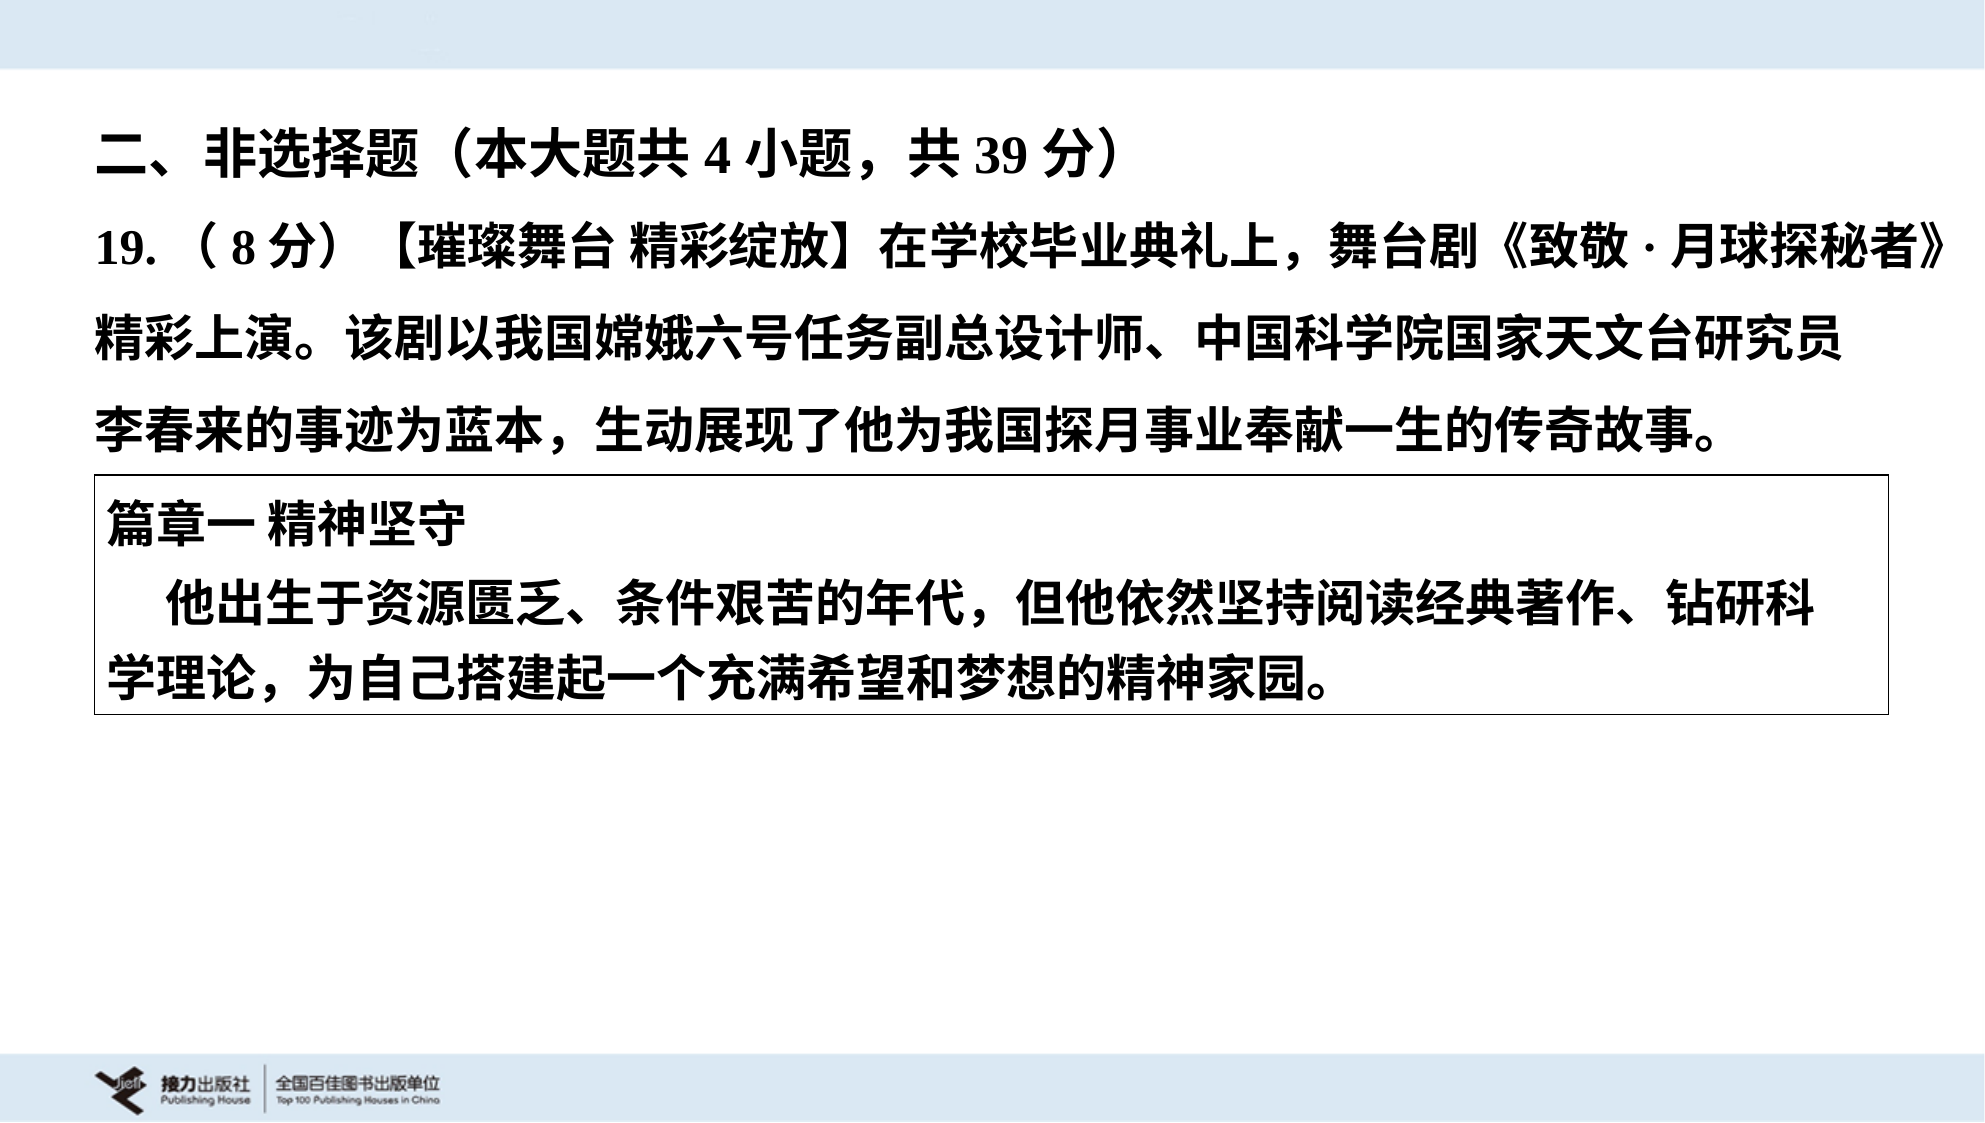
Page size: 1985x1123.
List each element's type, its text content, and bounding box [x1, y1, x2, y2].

text_box 二、非选择题（本大题共4小题，共39分） [94, 88, 1892, 183]
picture [0, 0, 1985, 1122]
table_header 篇章一 精神坚守 他出生于资源匮乏、条件艰苦的年代，但他依然坚持阅读经典著作、钻研科 学理论，为自己搭建起一个充满希望和梦想的精神家园。 [95, 476, 1888, 714]
text_box 19.（8分）【璀璨舞台 精彩绽放】在学校毕业典礼上，舞台剧《致敬·月球探秘者》 精彩上演。该剧以我国嫦娥六号任务副总设计师、中国科学院国家天文台研究员 李春来的事迹为蓝本，生动展现了他为我国探月事业奉献一生的传奇故事。 [94, 183, 1892, 459]
